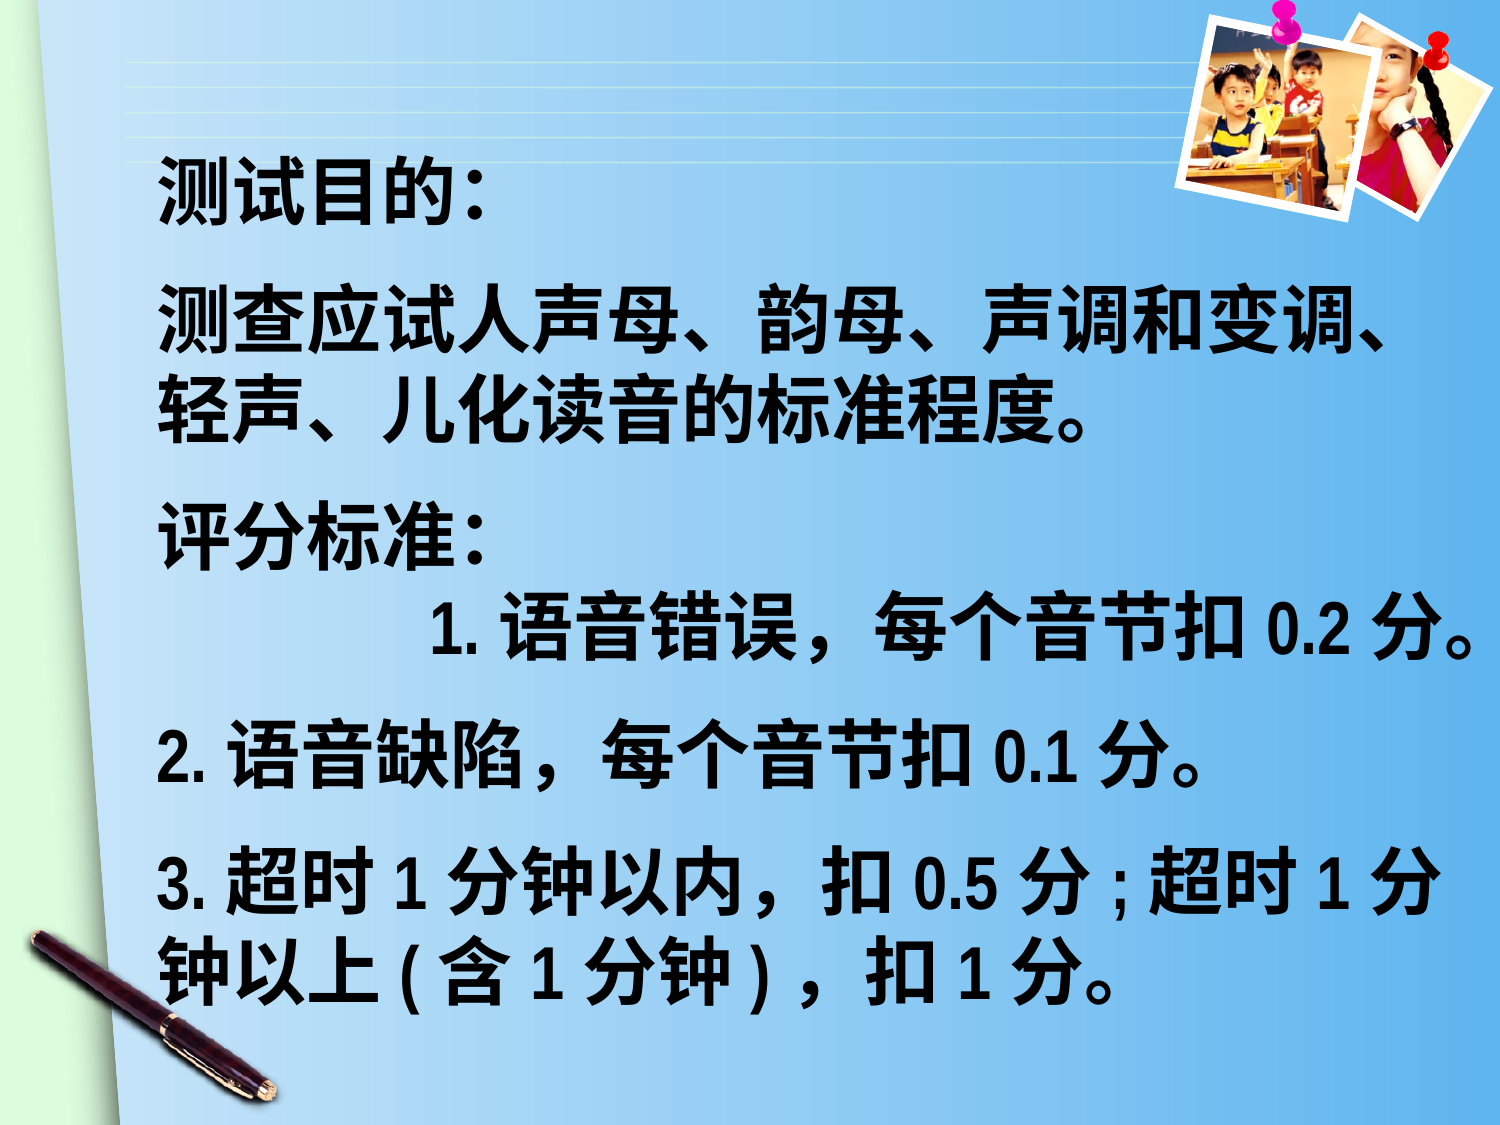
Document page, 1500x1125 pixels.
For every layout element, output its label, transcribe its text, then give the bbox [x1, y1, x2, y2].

picture [1195, 0, 1371, 137]
picture [1351, 22, 1484, 137]
text_box 测试目的： 测查应试人声母、韵母、声调和变调、轻声、儿化读音的标准程度。 评分标准： 1.语音错误，每个音节扣0.2分。 2.语音缺陷，每个音节扣0.1分。 3.超时1分钟以内，扣0.5分;超时1分钟以上(含1分钟)，扣1分。 [141, 137, 1477, 1022]
picture [0, 0, 288, 1125]
